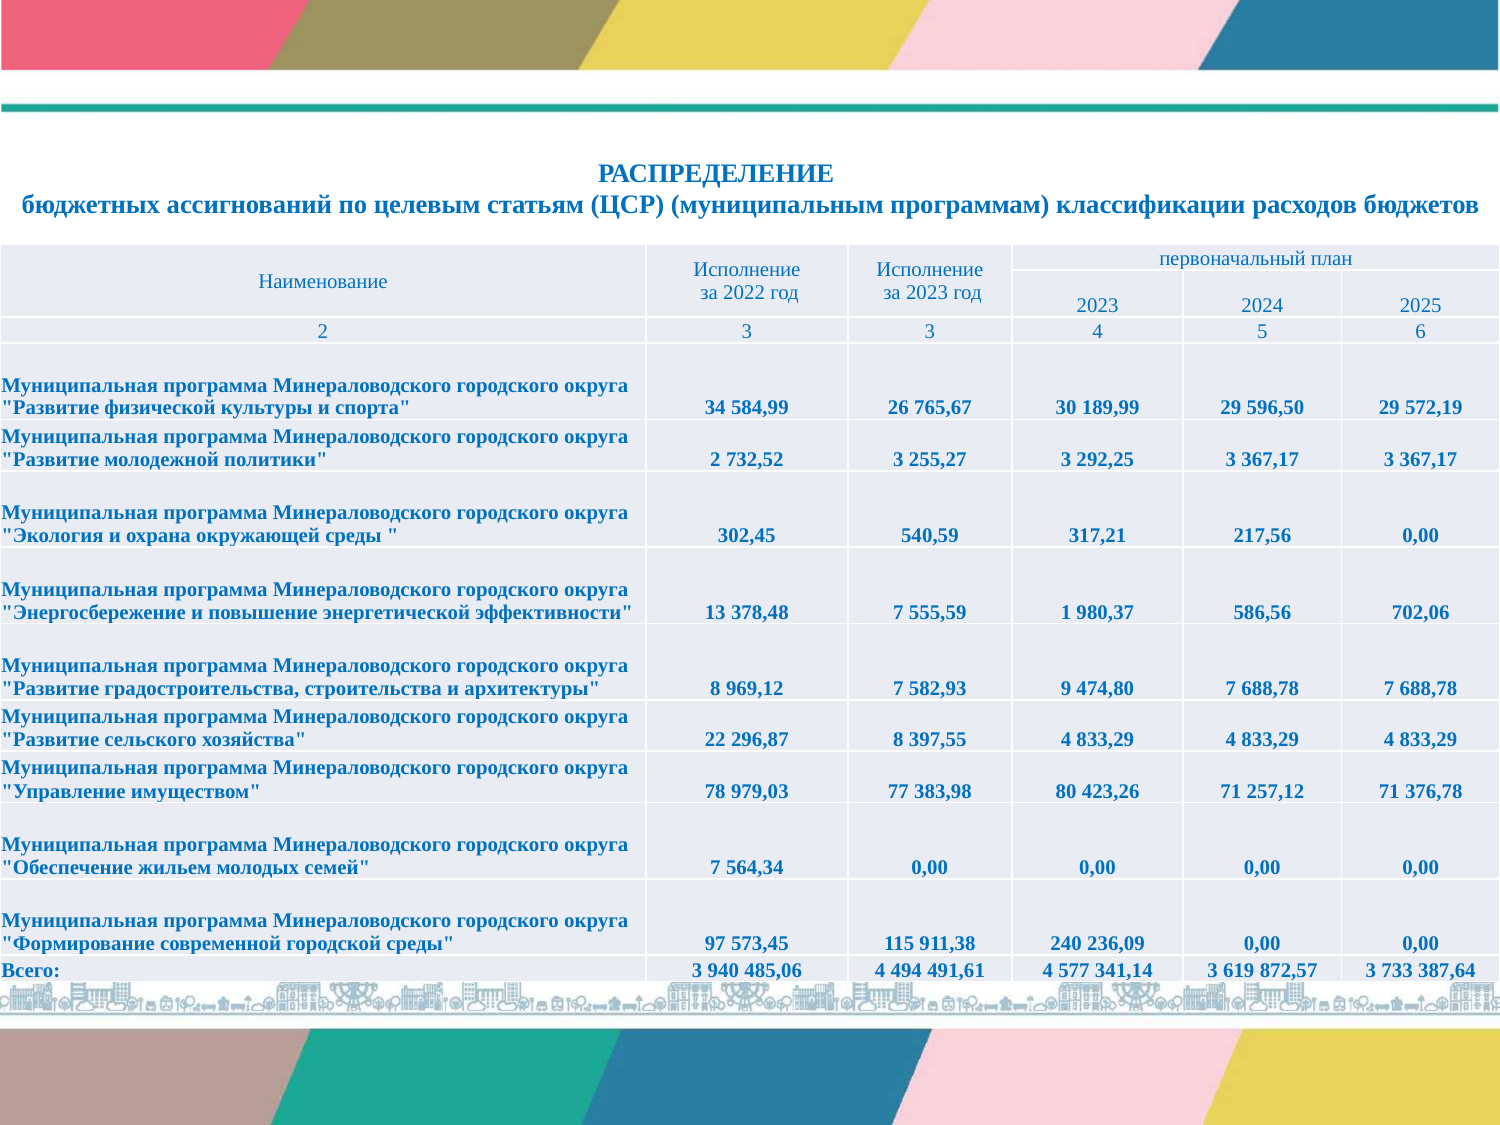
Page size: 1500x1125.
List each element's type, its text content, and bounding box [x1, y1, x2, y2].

table_cell 7 564,34 [647, 803, 847, 878]
picture [0, 962, 1500, 1125]
table_cell 2024 [1184, 271, 1341, 316]
title РАСПРЕДЕЛЕНИЕ бюджетных ассигнований по целевым статьям (ЦСР) (муниципальным программам) классификации расходов бюджетов [0, 121, 1500, 243]
table_header Исполнение за 2022 год [647, 245, 847, 316]
table_cell 3 367,17 [1184, 420, 1341, 470]
table_header Наименование [1, 245, 645, 316]
table_cell 7 688,78 [1184, 624, 1341, 699]
table_cell Муниципальная программа Минераловодского городского округа "Управление имуществом" [1, 752, 645, 802]
table_cell 0,00 [1342, 472, 1499, 546]
table_cell 3 733 387,64 [1342, 956, 1499, 962]
table_cell Муниципальная программа Минераловодского городского округа "Обеспечение жильем молодых семей" [1, 803, 645, 878]
table_cell 0,00 [849, 803, 1011, 878]
table_cell 30 189,99 [1013, 344, 1182, 419]
table_cell 4 833,29 [1184, 701, 1341, 750]
table_cell 29 572,19 [1342, 344, 1499, 419]
table_cell 0,00 [1184, 803, 1341, 878]
table_cell 3 367,17 [1342, 420, 1499, 470]
table_cell 26 765,67 [849, 344, 1011, 419]
table_cell 702,06 [1342, 548, 1499, 623]
table_cell Муниципальная программа Минераловодского городского округа "Экология и охрана окружающей среды " [1, 472, 645, 546]
table_cell 4 [1013, 318, 1182, 342]
table_cell 71 257,12 [1184, 752, 1341, 802]
table_cell 80 423,26 [1013, 752, 1182, 802]
table_cell 5 [1184, 318, 1341, 342]
table_cell 22 296,87 [647, 701, 847, 750]
table_cell 0,00 [1342, 803, 1499, 878]
table_cell 77 383,98 [849, 752, 1011, 802]
table_cell 2025 [1342, 271, 1499, 316]
table_cell 2023 [1013, 271, 1182, 316]
table_cell 4 833,29 [1342, 701, 1499, 750]
table_cell 1 980,37 [1013, 548, 1182, 623]
table_cell 3 255,27 [849, 420, 1011, 470]
table_cell 3 [647, 318, 847, 342]
table_cell 302,45 [647, 472, 847, 546]
table_cell Всего: [1, 956, 645, 961]
table_cell 2 732,52 [647, 420, 847, 470]
table_cell 115 911,38 [849, 880, 1011, 954]
table_cell 7 555,59 [849, 548, 1011, 623]
table_cell 29 596,50 [1184, 344, 1341, 419]
table_cell 13 378,48 [647, 548, 847, 623]
table_cell 4 494 491,61 [849, 956, 1011, 961]
table_cell 6 [1342, 318, 1499, 342]
table_cell 4 577 341,14 [1013, 956, 1182, 961]
table_cell 217,56 [1184, 472, 1341, 546]
table_cell 9 474,80 [1013, 624, 1182, 699]
table_cell 8 397,55 [849, 701, 1011, 750]
table_cell 3 619 872,57 [1184, 956, 1341, 961]
table_cell Муниципальная программа Минераловодского городского округа "Развитие сельского хозяйства" [1, 701, 645, 750]
table_cell 0,00 [1184, 880, 1341, 954]
table_cell Муниципальная программа Минераловодского городского округа "Развитие молодежной политики" [1, 420, 645, 470]
table_cell 8 969,12 [647, 624, 847, 699]
table_cell 7 688,78 [1342, 624, 1499, 699]
table_cell 97 573,45 [647, 880, 847, 954]
table_cell 4 833,29 [1013, 701, 1182, 750]
table_cell Муниципальная программа Минераловодского городского округа "Развитие градостроительства, строительства и архитектуры" [1, 624, 645, 699]
table_cell 240 236,09 [1013, 880, 1182, 954]
table_cell 71 376,78 [1342, 752, 1499, 802]
table_cell 3 940 485,06 [647, 956, 847, 961]
table_cell Муниципальная программа Минераловодского городского округа "Развитие физической культуры и спорта" [1, 344, 645, 419]
picture [0, 0, 1500, 115]
table_cell 7 582,93 [849, 624, 1011, 699]
table_cell 78 979,03 [647, 752, 847, 802]
table_header Исполнение за 2023 год [849, 245, 1011, 316]
table_cell 540,59 [849, 472, 1011, 546]
table_cell 3 292,25 [1013, 420, 1182, 470]
table_cell 317,21 [1013, 472, 1182, 546]
table_cell 2 [1, 318, 645, 342]
table_cell 3 [849, 318, 1011, 342]
table_cell 586,56 [1184, 548, 1341, 623]
table_header первоначальный план [1013, 245, 1499, 269]
table_cell 0,00 [1342, 880, 1499, 954]
table_cell 0,00 [1013, 803, 1182, 878]
table_cell Муниципальная программа Минераловодского городского округа "Формирование современной городской среды" [1, 880, 645, 954]
table_cell Муниципальная программа Минераловодского городского округа "Энергосбережение и повышение энергетической эффективности" [1, 548, 645, 623]
table_cell 34 584,99 [647, 344, 847, 419]
